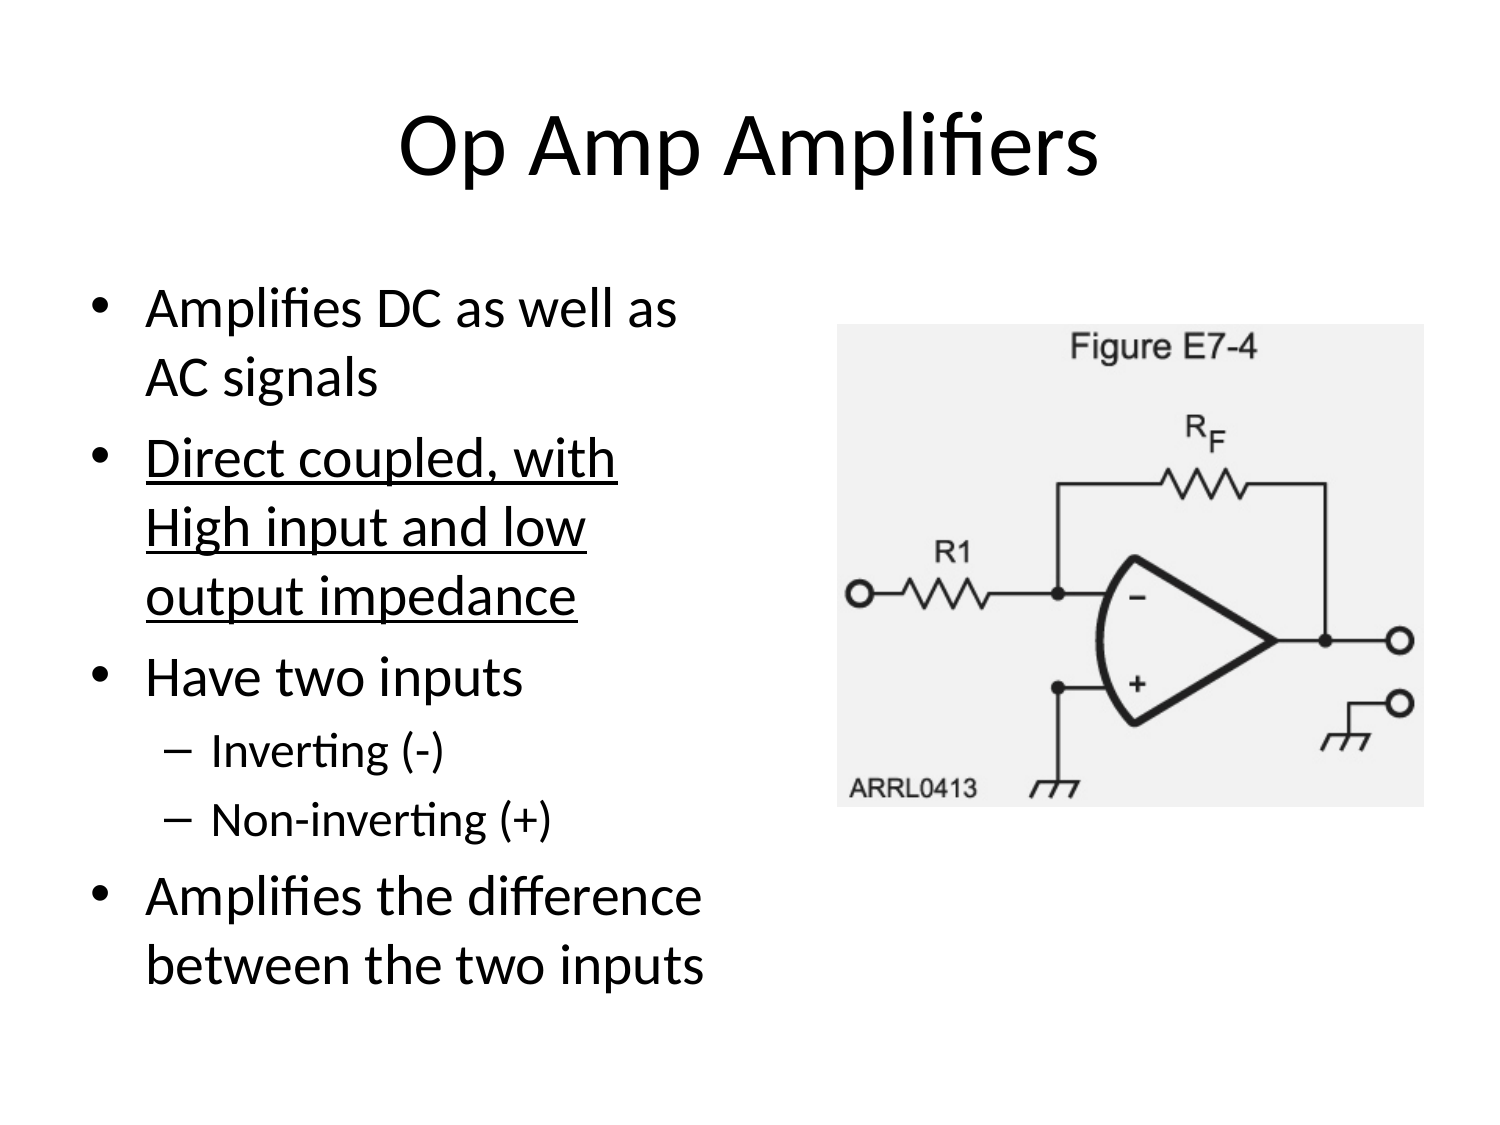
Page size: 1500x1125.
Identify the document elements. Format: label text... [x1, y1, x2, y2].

list Amplifies DC as well as AC signals Direct coupled, with High input and low output impedance Have two inputs Inverting (-) Non-inverting (+) Amplifies the difference between the two inputs [75, 262, 738, 1005]
picture [837, 324, 1424, 807]
list [762, 262, 1425, 1005]
title Op Amp Amplifiers [75, 45, 1425, 233]
